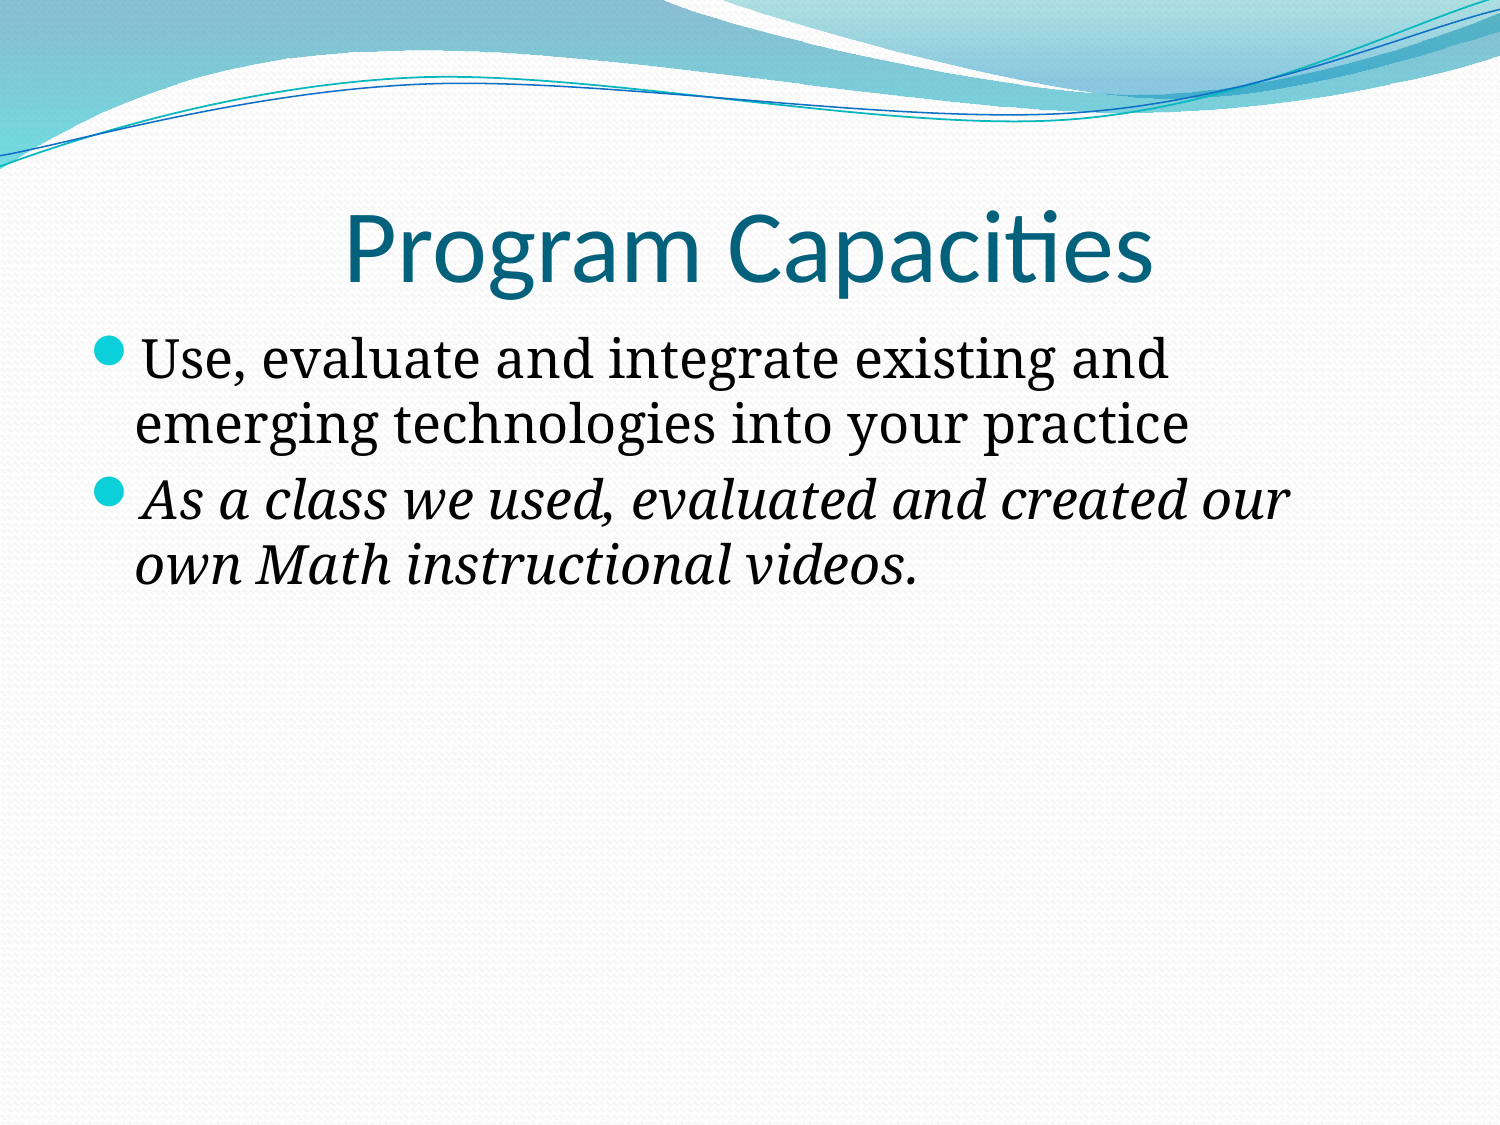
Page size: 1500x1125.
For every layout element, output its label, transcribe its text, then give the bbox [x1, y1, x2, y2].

title Program Capacities [75, 115, 1425, 303]
list Use, evaluate and integrate existing and emerging technologies into your practice As a class we used, evaluated and created our own Math instructional videos. [75, 317, 1425, 1038]
